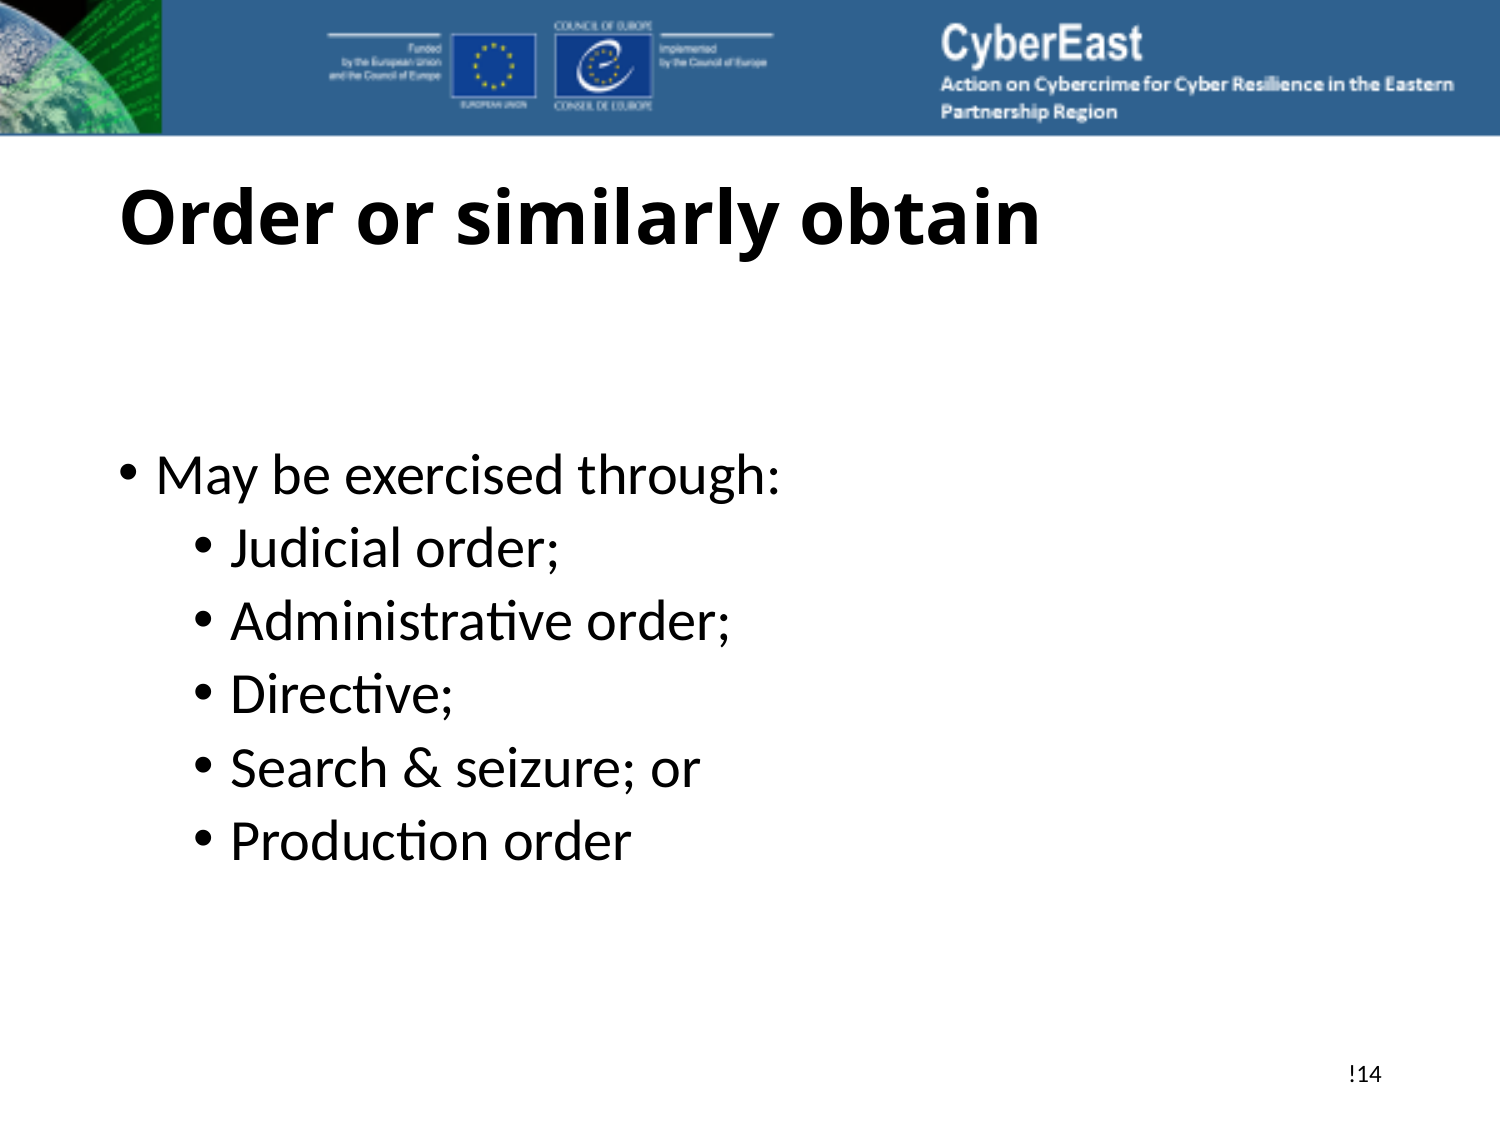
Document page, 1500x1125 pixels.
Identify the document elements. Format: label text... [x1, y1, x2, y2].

slide_number !14 [1059, 1042, 1397, 1103]
picture [0, 0, 1500, 1125]
list May be exercised through: Judicial order; Administrative order; Directive; Search & seizure; or Production order [103, 436, 1397, 1073]
title Order or similarly obtain [103, 111, 1397, 330]
